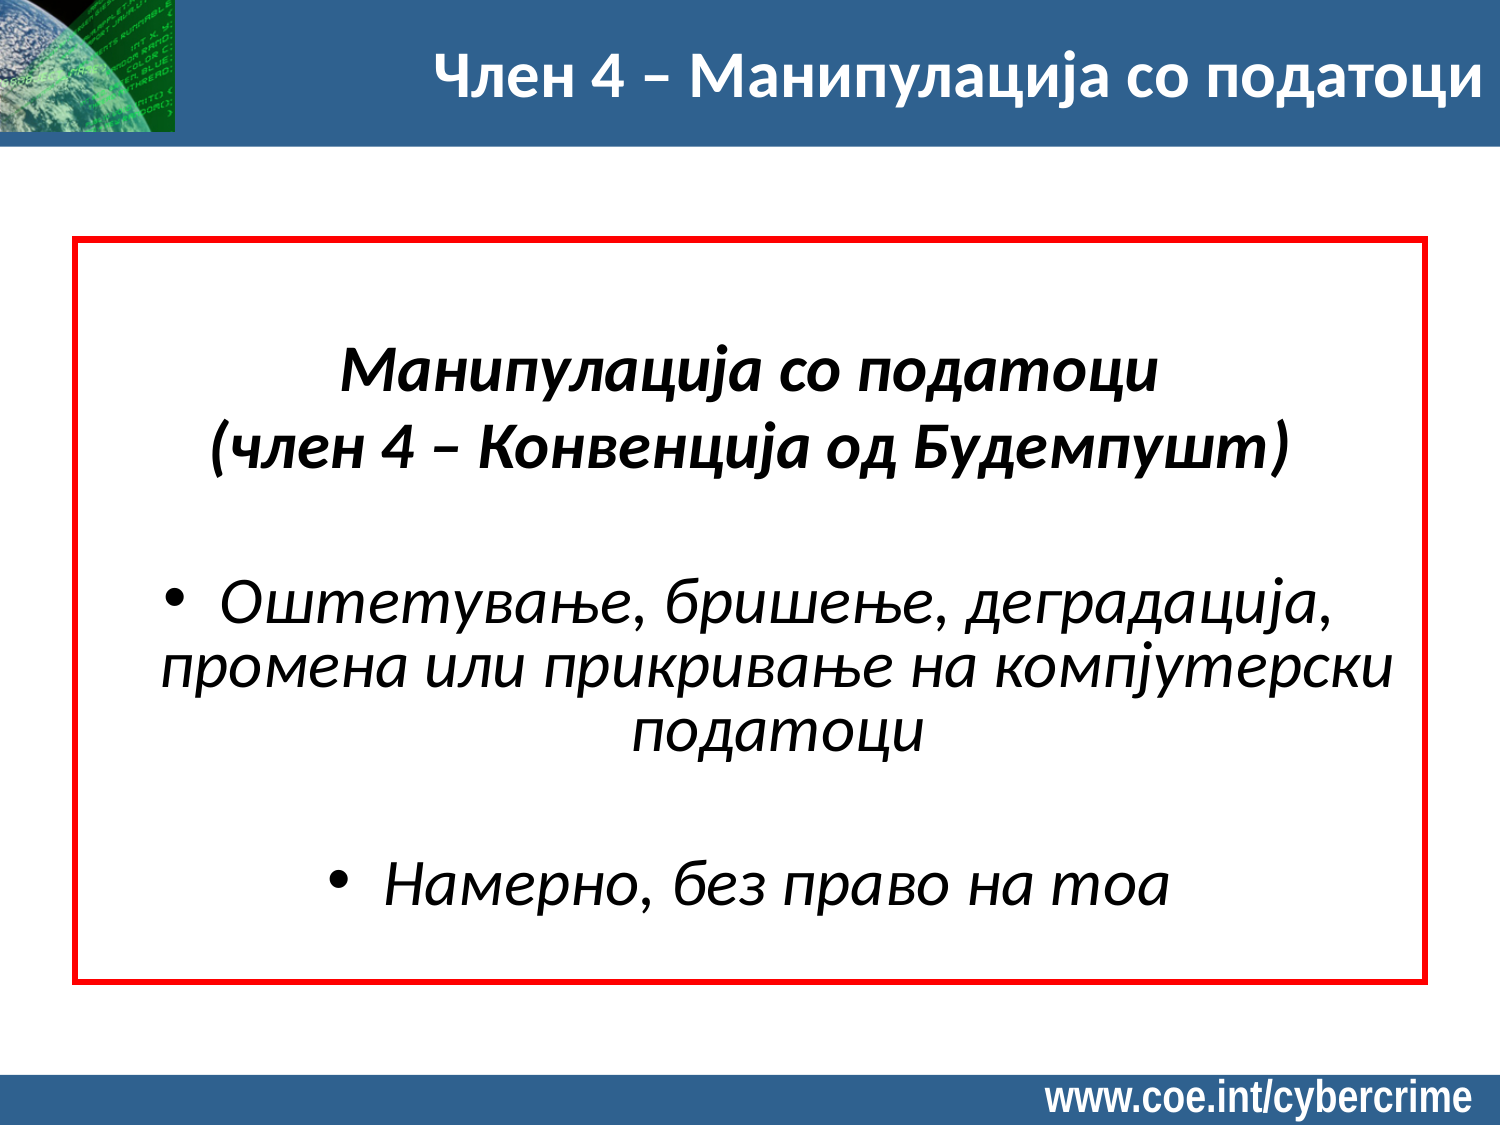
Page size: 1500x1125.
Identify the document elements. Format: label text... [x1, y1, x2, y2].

picture [0, 0, 175, 132]
text_box Манипулација со податоци (член 4 – Конвенција од Будемпушт) Оштетување, бришење, деградација, промена или прикривање на компјутерски податоци Намерно, без право на тоа [74, 239, 1425, 982]
text_box www.coe.int/cybercrime [1030, 1059, 1500, 1125]
text_box [0, 1073, 1030, 1125]
text_box Член 4 – Манипулација со податоци [0, 0, 1500, 149]
